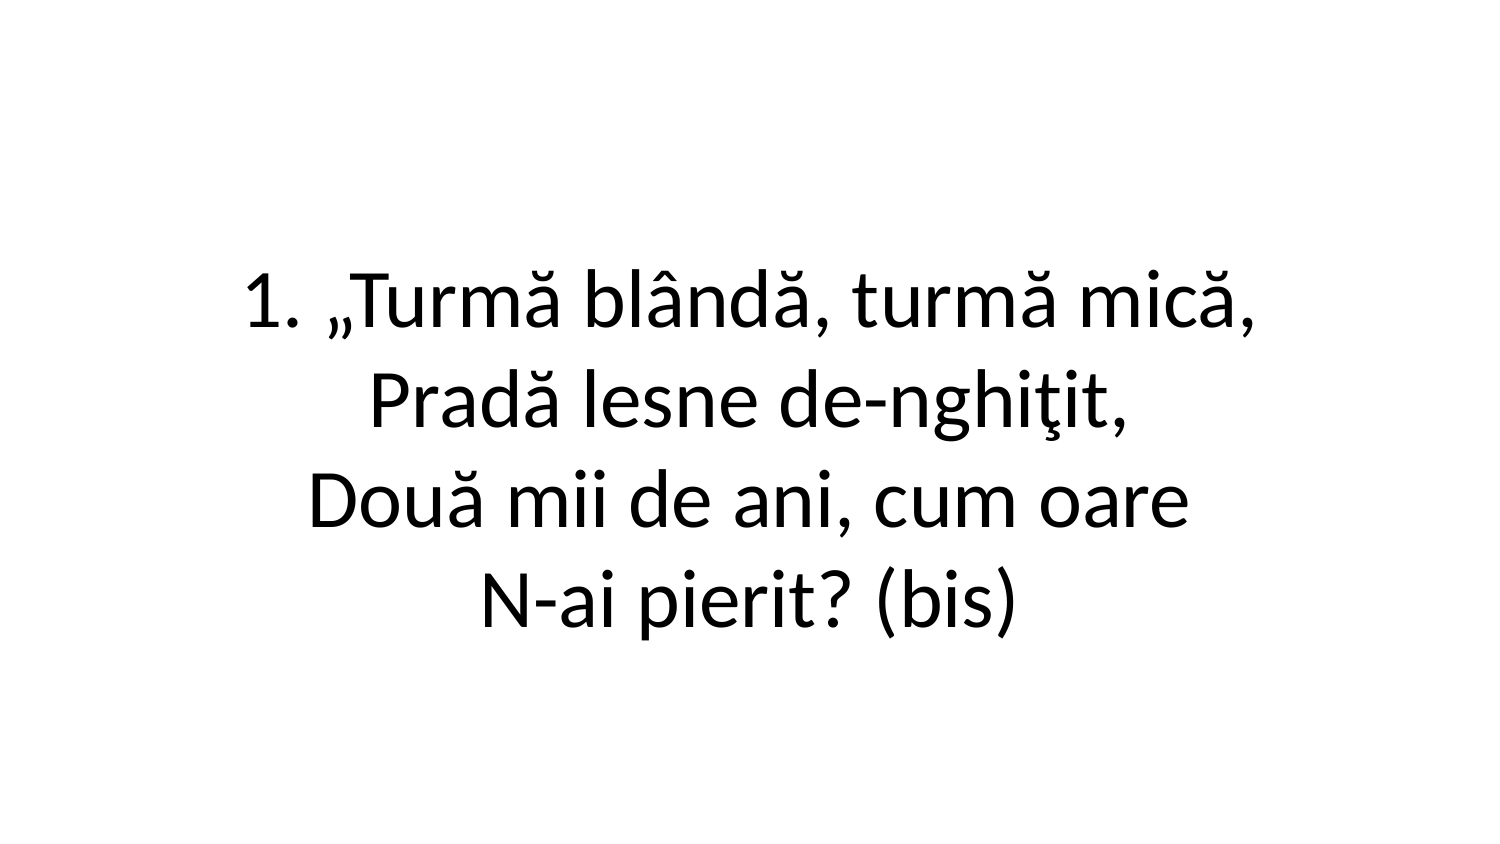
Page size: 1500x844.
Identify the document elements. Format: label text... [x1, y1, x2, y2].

text_box 1. „Turmă blândă, turmă mică, Pradă lesne de-nghiţit, Două mii de ani, cum oare N-ai pierit? (bis) [225, 192, 1275, 652]
